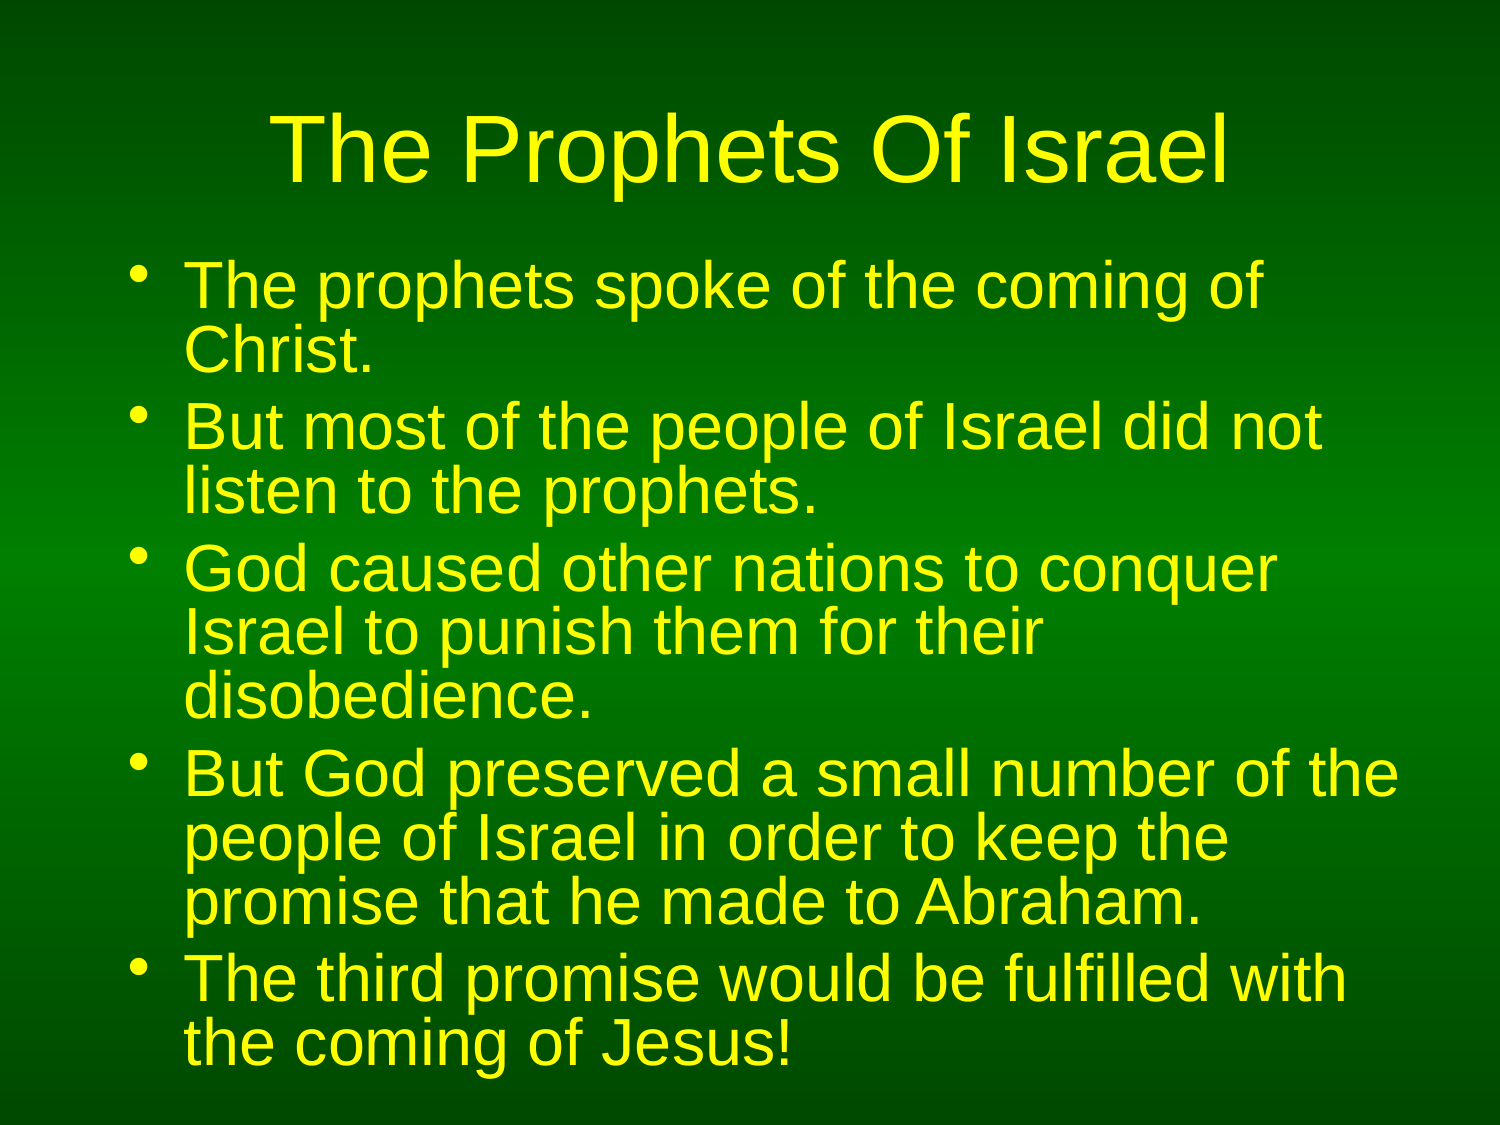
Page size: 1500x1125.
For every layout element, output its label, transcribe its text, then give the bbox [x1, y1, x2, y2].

list The prophets spoke of the coming of Christ. But most of the people of Israel did not listen to the prophets. God caused other nations to conquer Israel to punish them for their disobedience. But God preserved a small number of the people of Israel in order to keep the promise that he made to Abraham. The third promise would be fulfilled with the coming of Jesus! [112, 249, 1438, 1125]
title The Prophets Of Israel [37, 50, 1463, 238]
